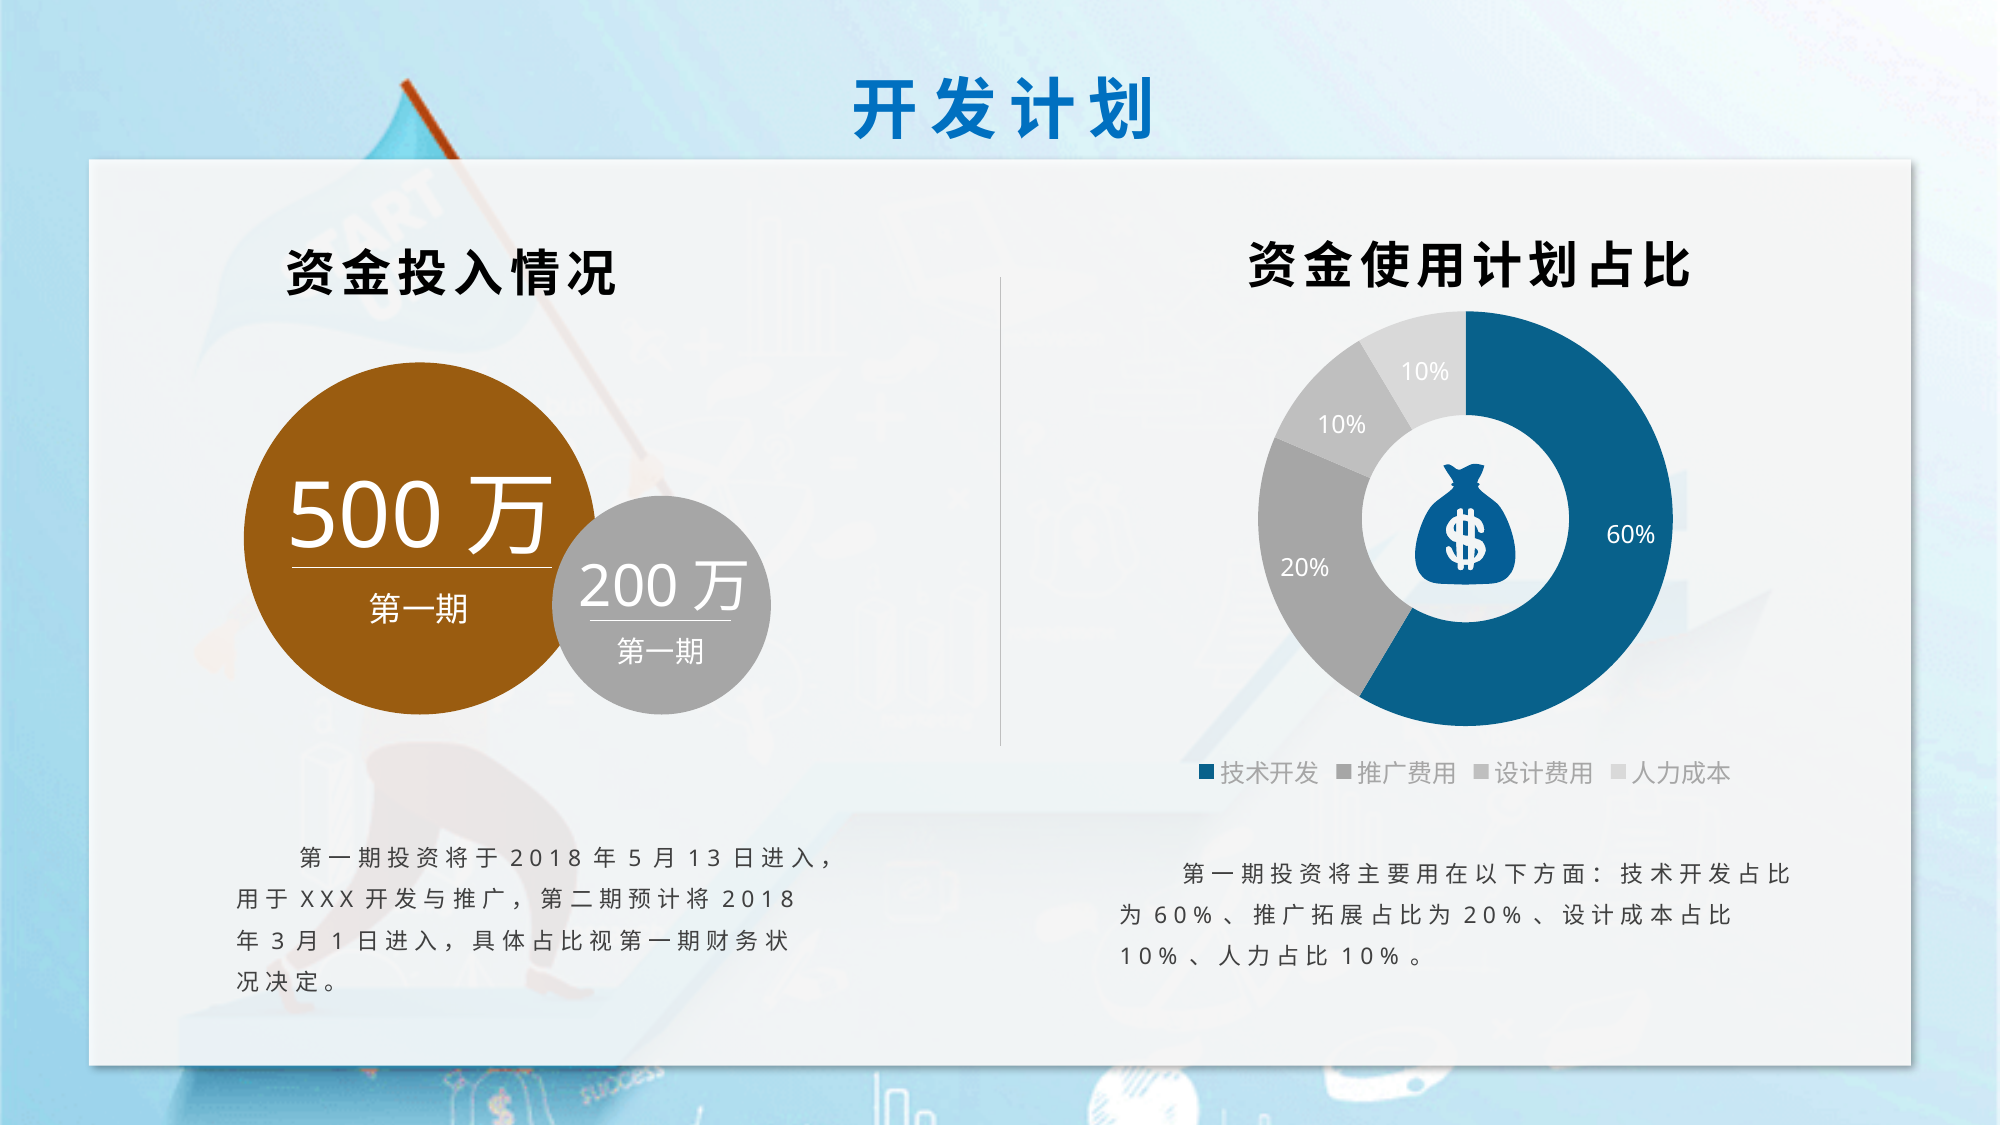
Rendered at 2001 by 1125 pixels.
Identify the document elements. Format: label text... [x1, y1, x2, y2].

text_box 500万 [260, 448, 584, 574]
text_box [1094, 301, 1837, 797]
text_box 开发计划 [736, 60, 1271, 152]
text_box 第一期 [547, 626, 773, 676]
text_box 200万 [503, 540, 827, 626]
text_box [267, 361, 573, 448]
text_box 第一期投资将主要用在以下方面：技术开发占比为60%、推广拓展占比为20%、设计成本占比10%、人力占比10%。 [1104, 838, 1827, 977]
picture [0, 0, 2000, 1125]
text_box [584, 472, 596, 525]
text_box [242, 462, 547, 716]
text_box 第一期投资将于2018年5月13日进入，用于XXX开发与推广，第二期预计将2018年3月1日进入，具体占比视第一期财务状况决定。 [221, 822, 839, 1003]
text_box [584, 494, 751, 540]
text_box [1212, 224, 1727, 301]
text_box [576, 676, 747, 716]
text_box 第一期 [306, 580, 532, 636]
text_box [194, 231, 708, 310]
